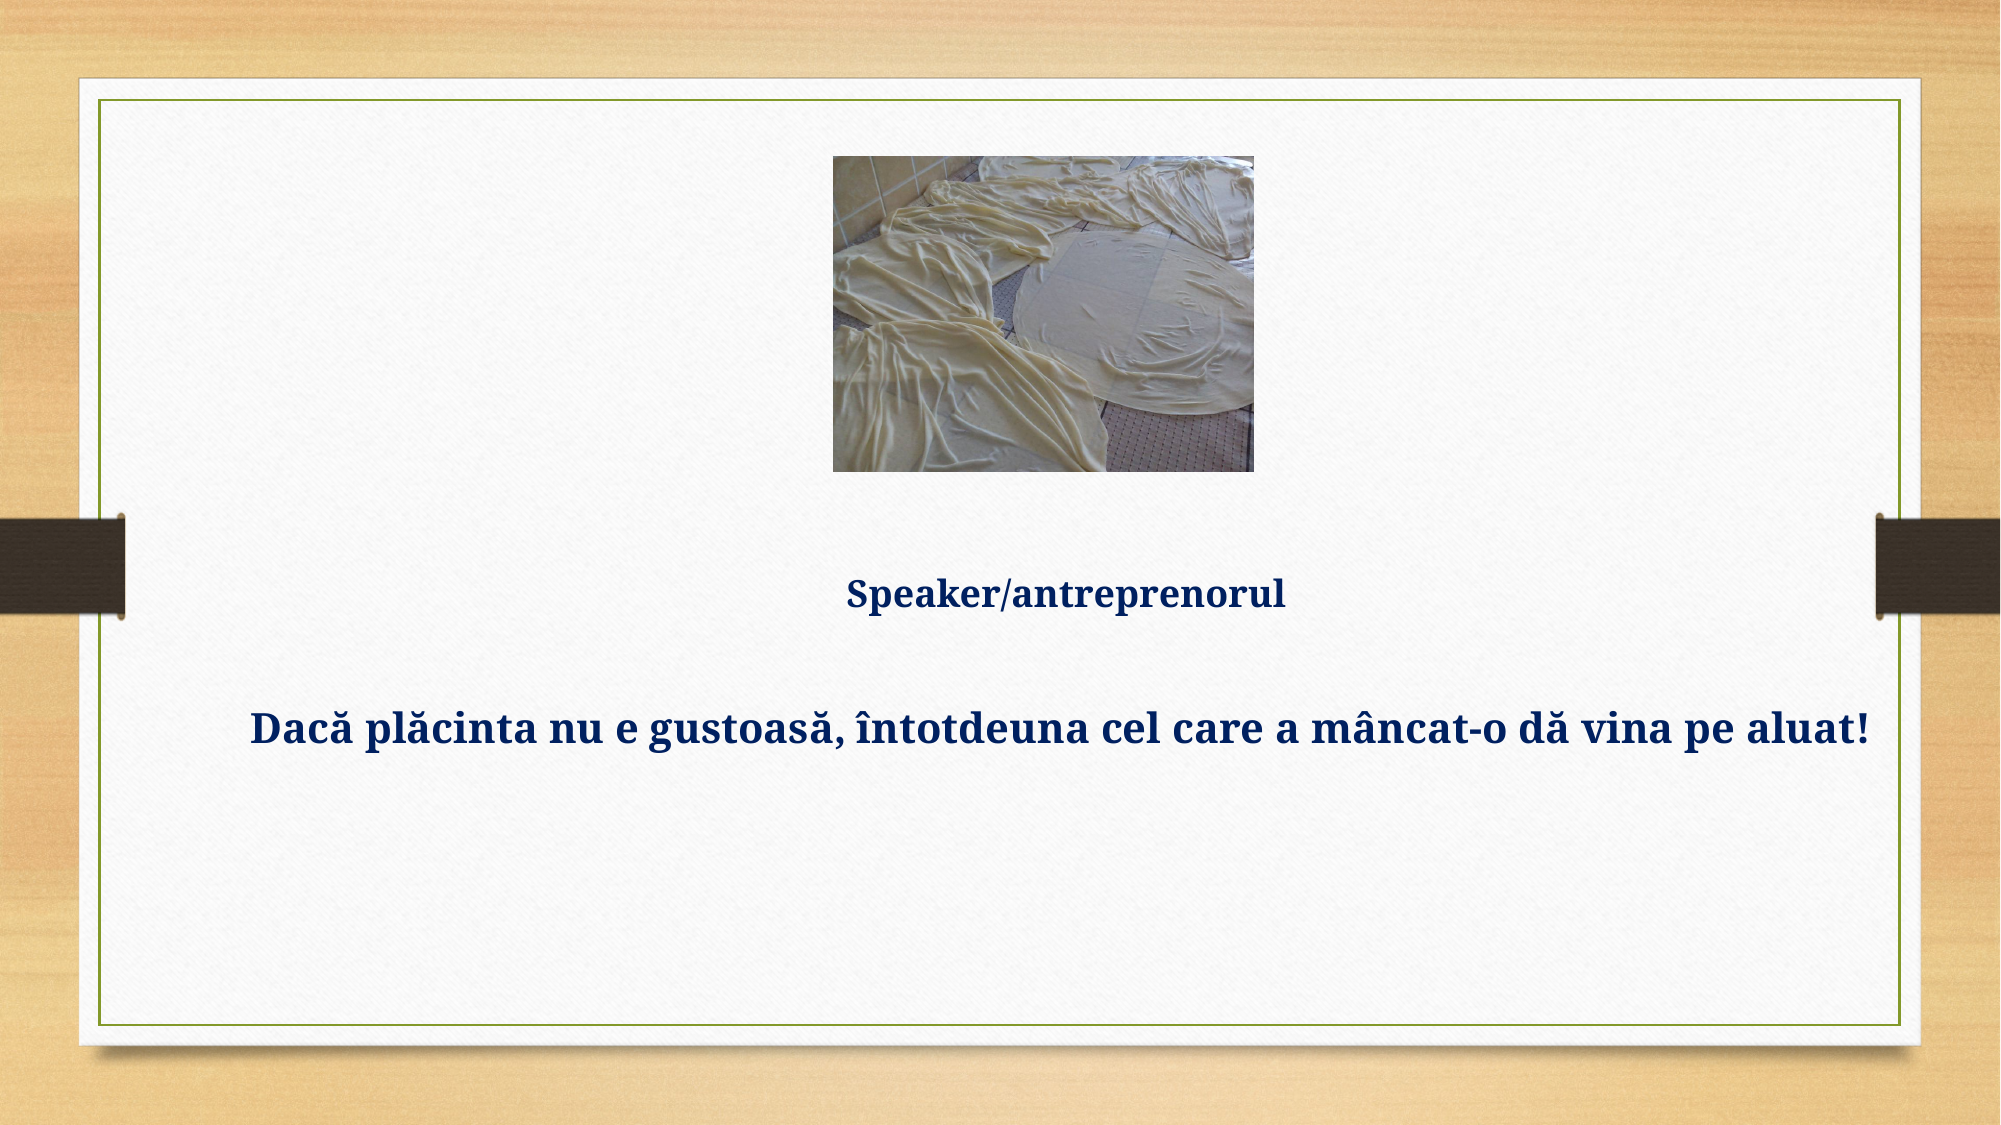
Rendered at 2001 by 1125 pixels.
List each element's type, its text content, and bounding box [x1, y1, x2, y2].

text_box Speaker/antreprenorul Dacă plăcinta nu e gustoasă, întotdeuna cel care a mâncat-o dă vina pe aluat! [133, 562, 2000, 867]
picture [0, 0, 2001, 1125]
